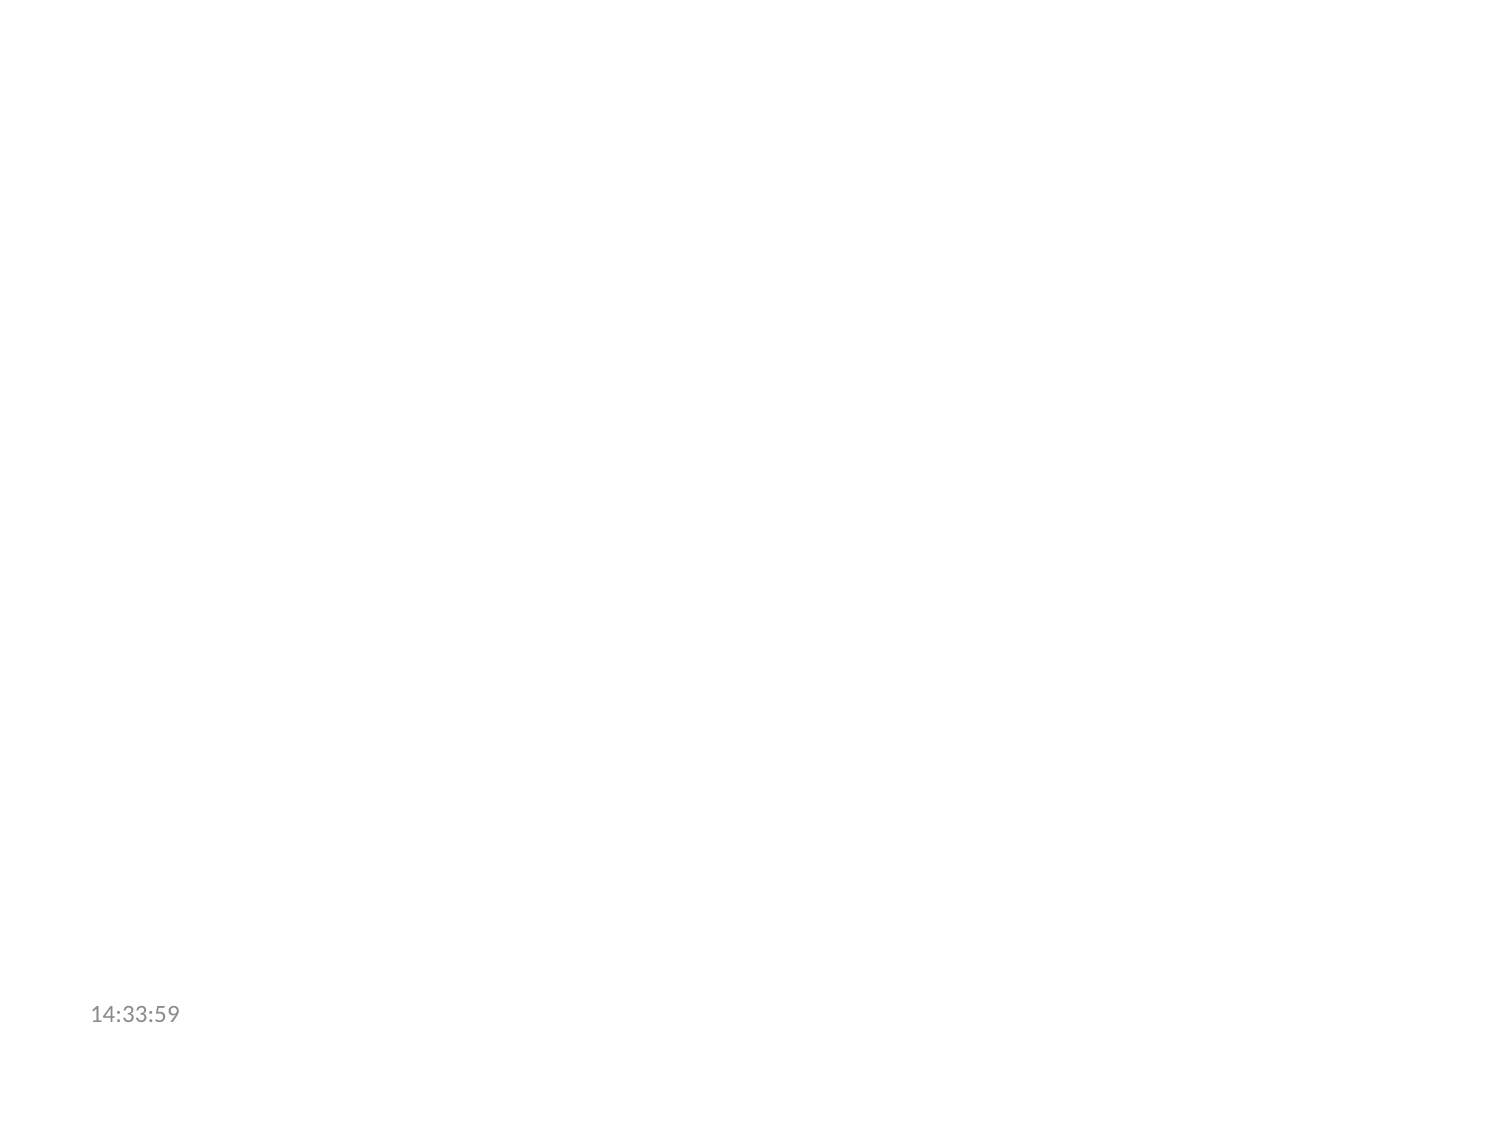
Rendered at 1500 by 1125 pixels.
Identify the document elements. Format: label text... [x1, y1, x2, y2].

text_box 15:35:09 [75, 982, 425, 1043]
